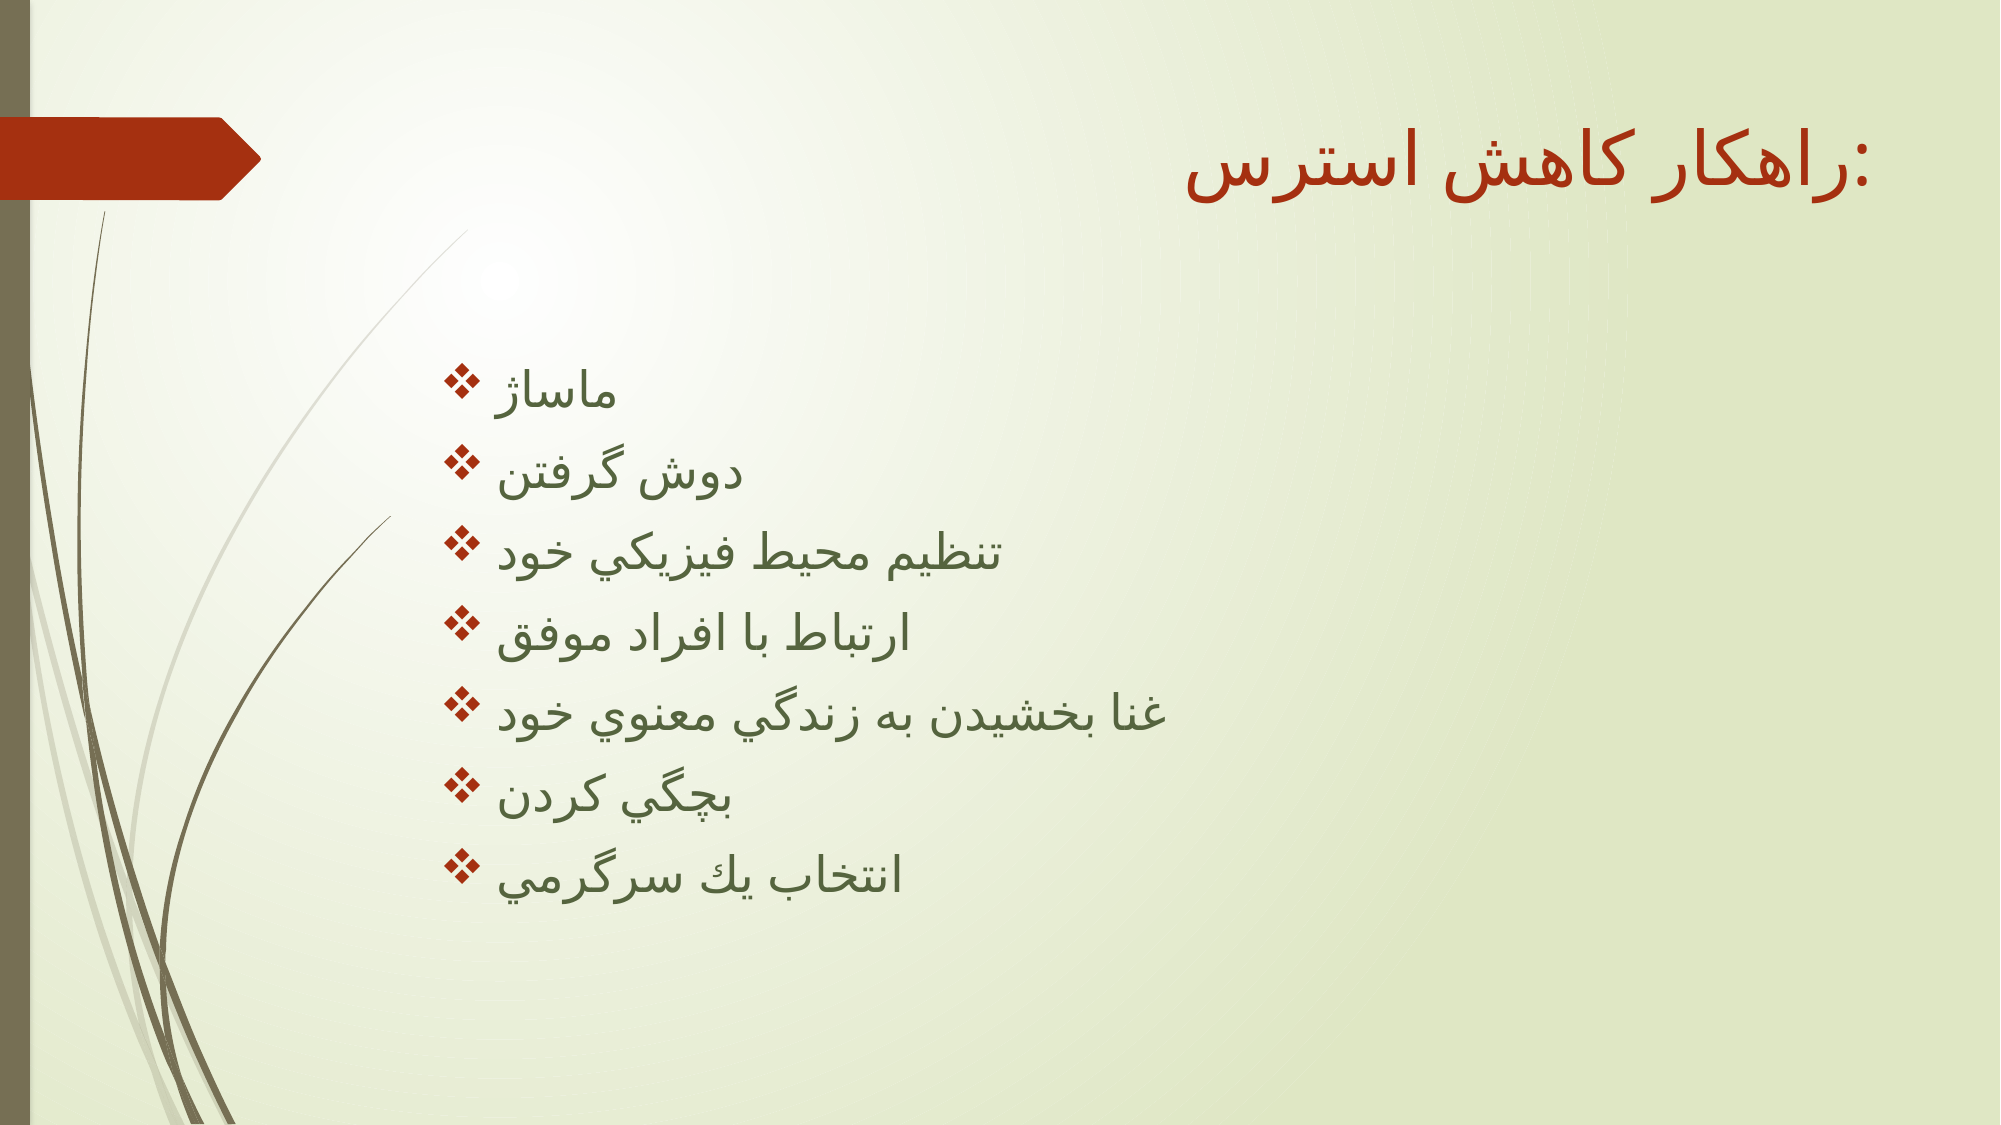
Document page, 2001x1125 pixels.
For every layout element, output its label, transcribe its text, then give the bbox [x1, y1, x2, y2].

title راهكار كاهش استرس: [425, 102, 1888, 313]
list ماساژ دوش گرفتن تنظيم محيط فيزيكي خود ارتباط با افراد موفق غنا بخشيدن به زندگي معنوي خود بچگي كردن انتخاب يك سرگرمي [424, 350, 1888, 970]
